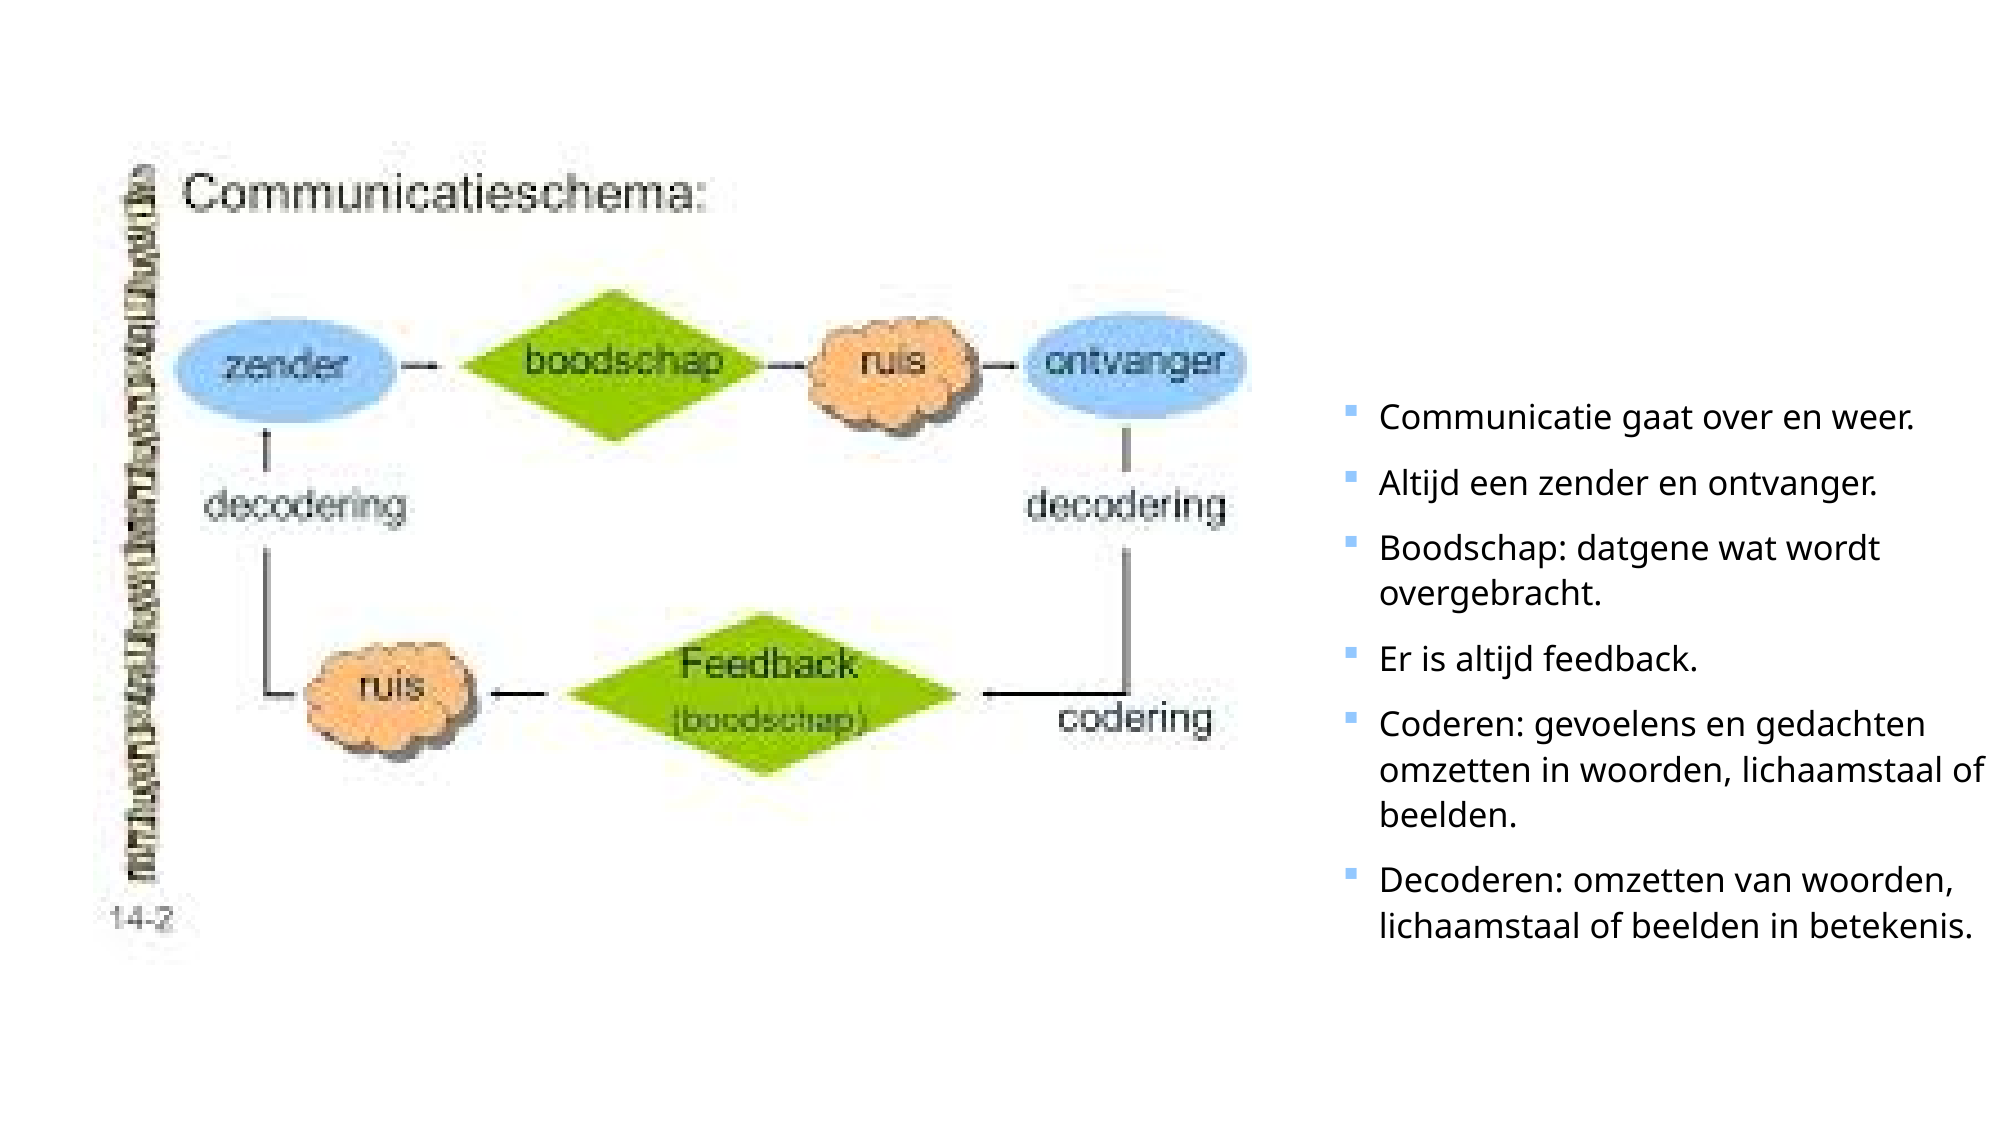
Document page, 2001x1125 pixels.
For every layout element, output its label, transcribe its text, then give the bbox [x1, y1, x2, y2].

picture [93, 106, 1252, 974]
list Communicatie gaat over en weer. Altijd een zender en ontvanger. Boodschap: datgene wat wordt overgebracht. Er is altijd feedback. Coderen: gevoelens en gedachten omzetten in woorden, lichaamstaal of beelden. Decoderen: omzetten van woorden, lichaamstaal of beelden in betekenis. [1327, 383, 2000, 987]
